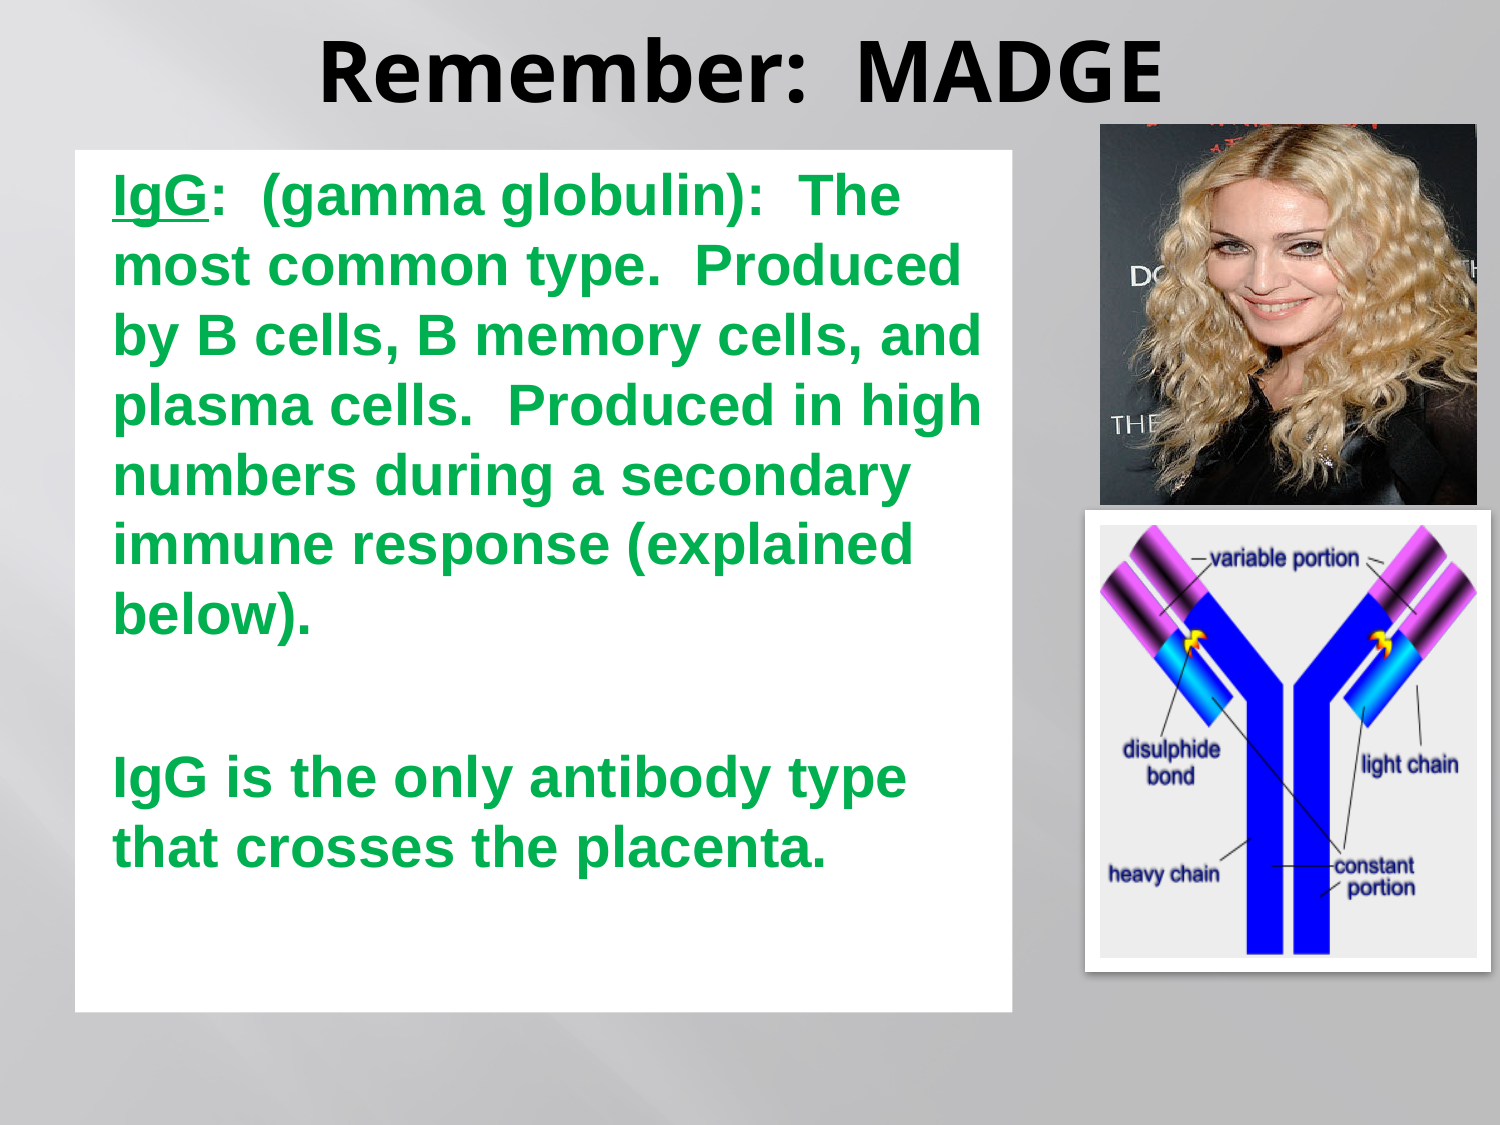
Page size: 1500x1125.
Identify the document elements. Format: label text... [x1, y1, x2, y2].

picture [1099, 524, 1478, 959]
picture [1099, 124, 1478, 506]
title Remember: MADGE [66, 0, 1417, 163]
list IgG: (gamma globulin): The most common type. Produced by B cells, B memory cells, and plasma cells. Produced in high numbers during a secondary immune response (explained below). IgG is the only antibody type that crosses the placenta. [75, 149, 1013, 1013]
